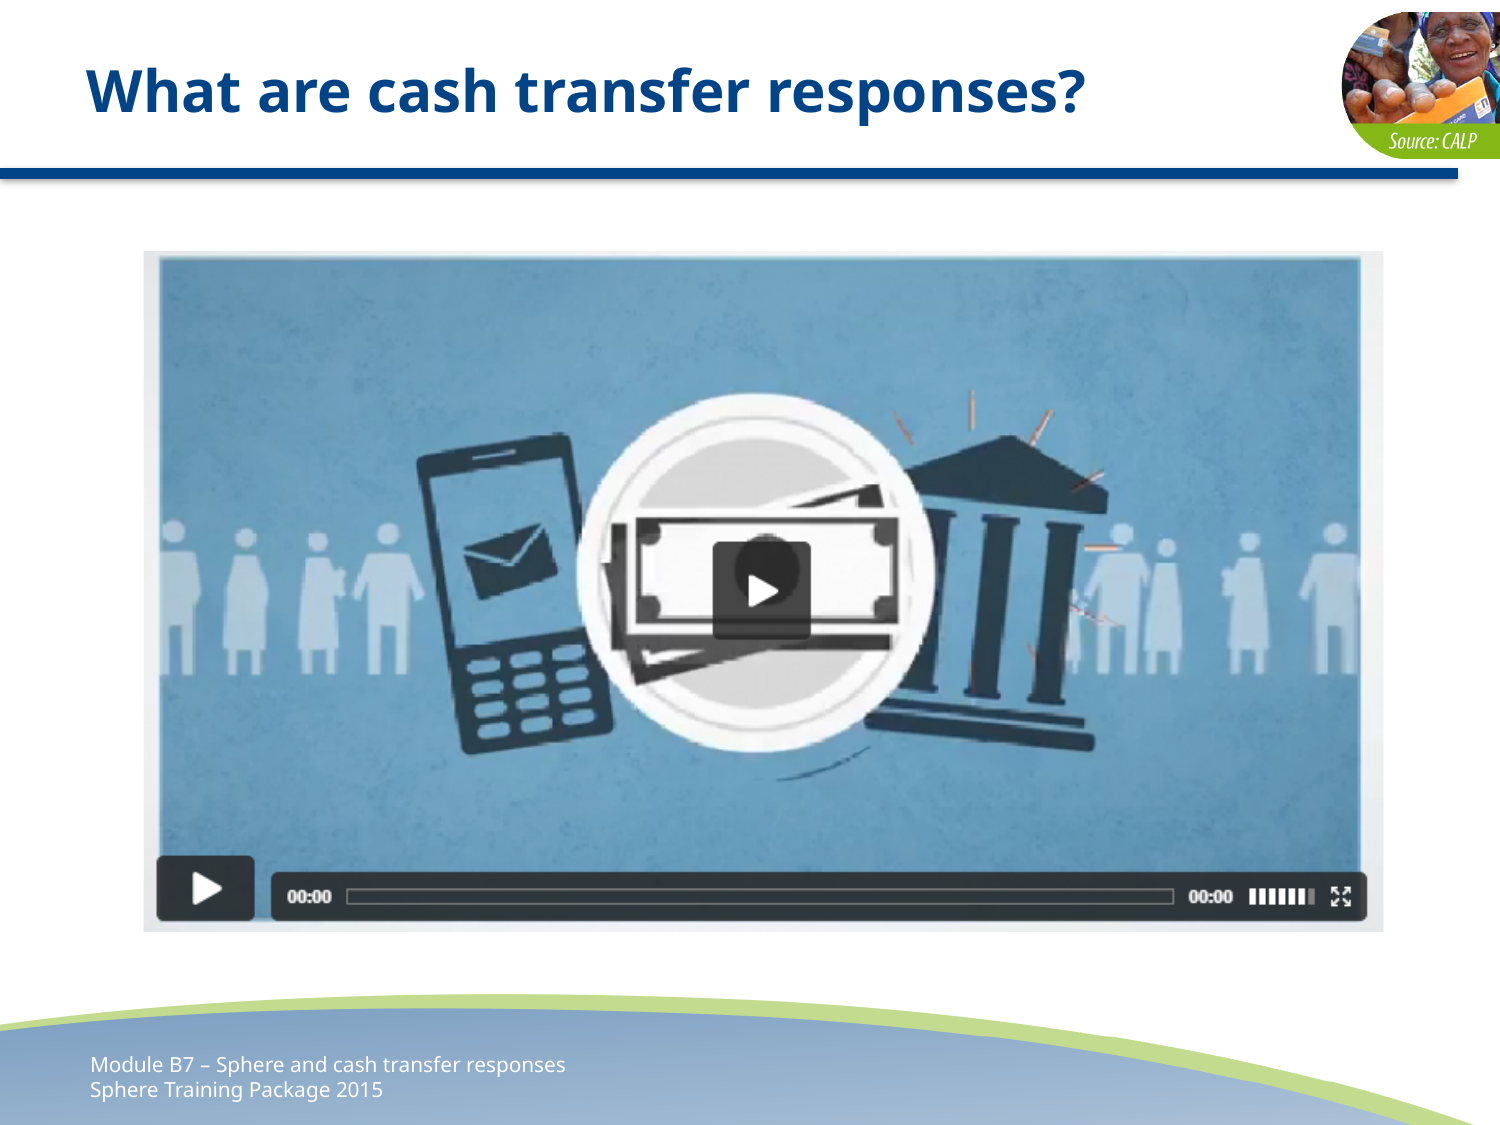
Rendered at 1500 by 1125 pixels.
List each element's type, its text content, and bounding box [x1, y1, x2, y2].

picture [143, 250, 1387, 932]
picture [0, 992, 1500, 1125]
title What are cash transfer responses? [75, 0, 1335, 178]
footer Module B7 – Sphere and cash transfer responses Sphere Training Package 2015 [75, 1046, 1072, 1107]
picture [1335, 12, 1500, 159]
